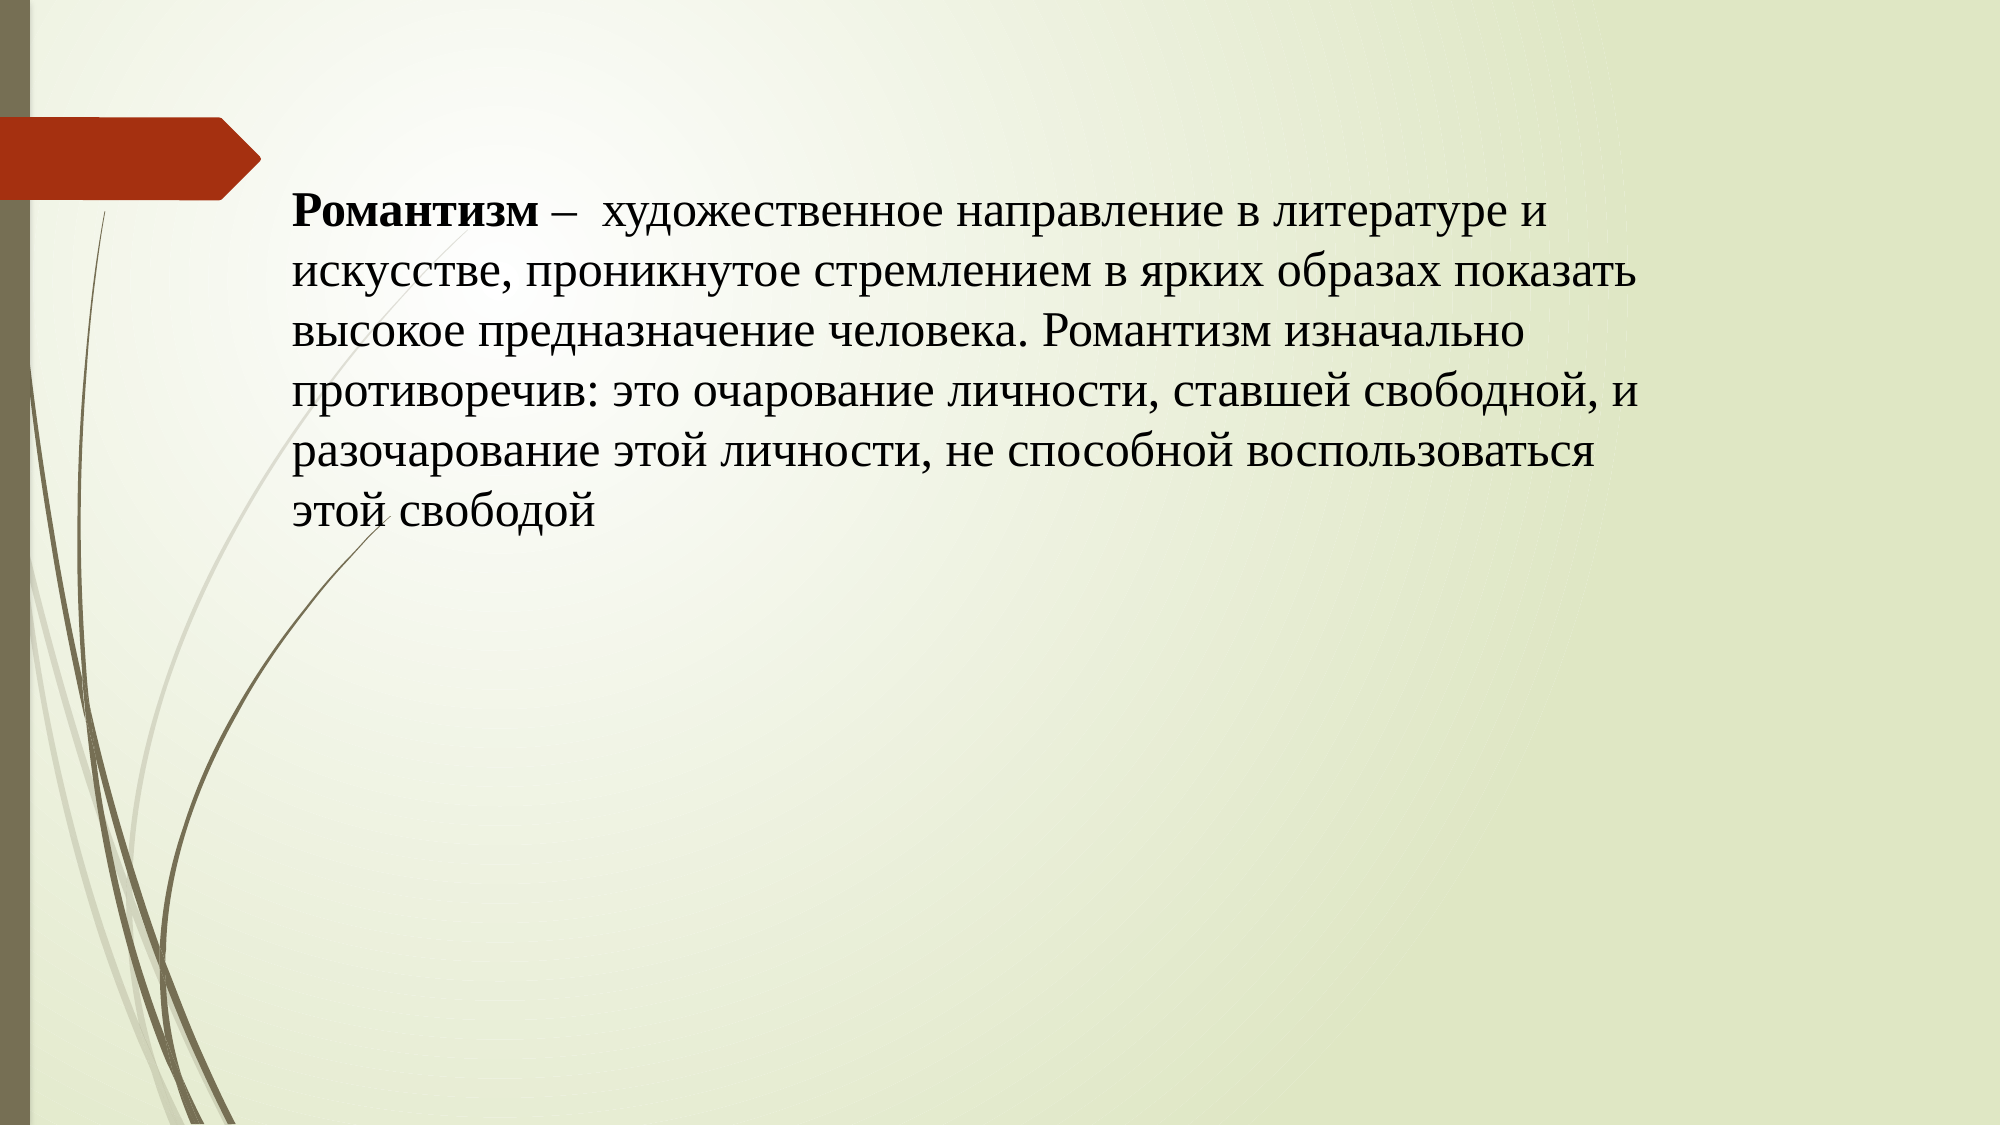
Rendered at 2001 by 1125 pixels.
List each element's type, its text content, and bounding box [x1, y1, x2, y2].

text_box Романтизм – художественное направление в литературе и искусстве, проникнутое стремлением в ярких образах показать высокое предназначение человека. Романтизм изначально противоречив: это очарование личности, ставшей свободной, и разочарование этой личности, не способной воспользоваться этой свободой [277, 169, 1658, 545]
